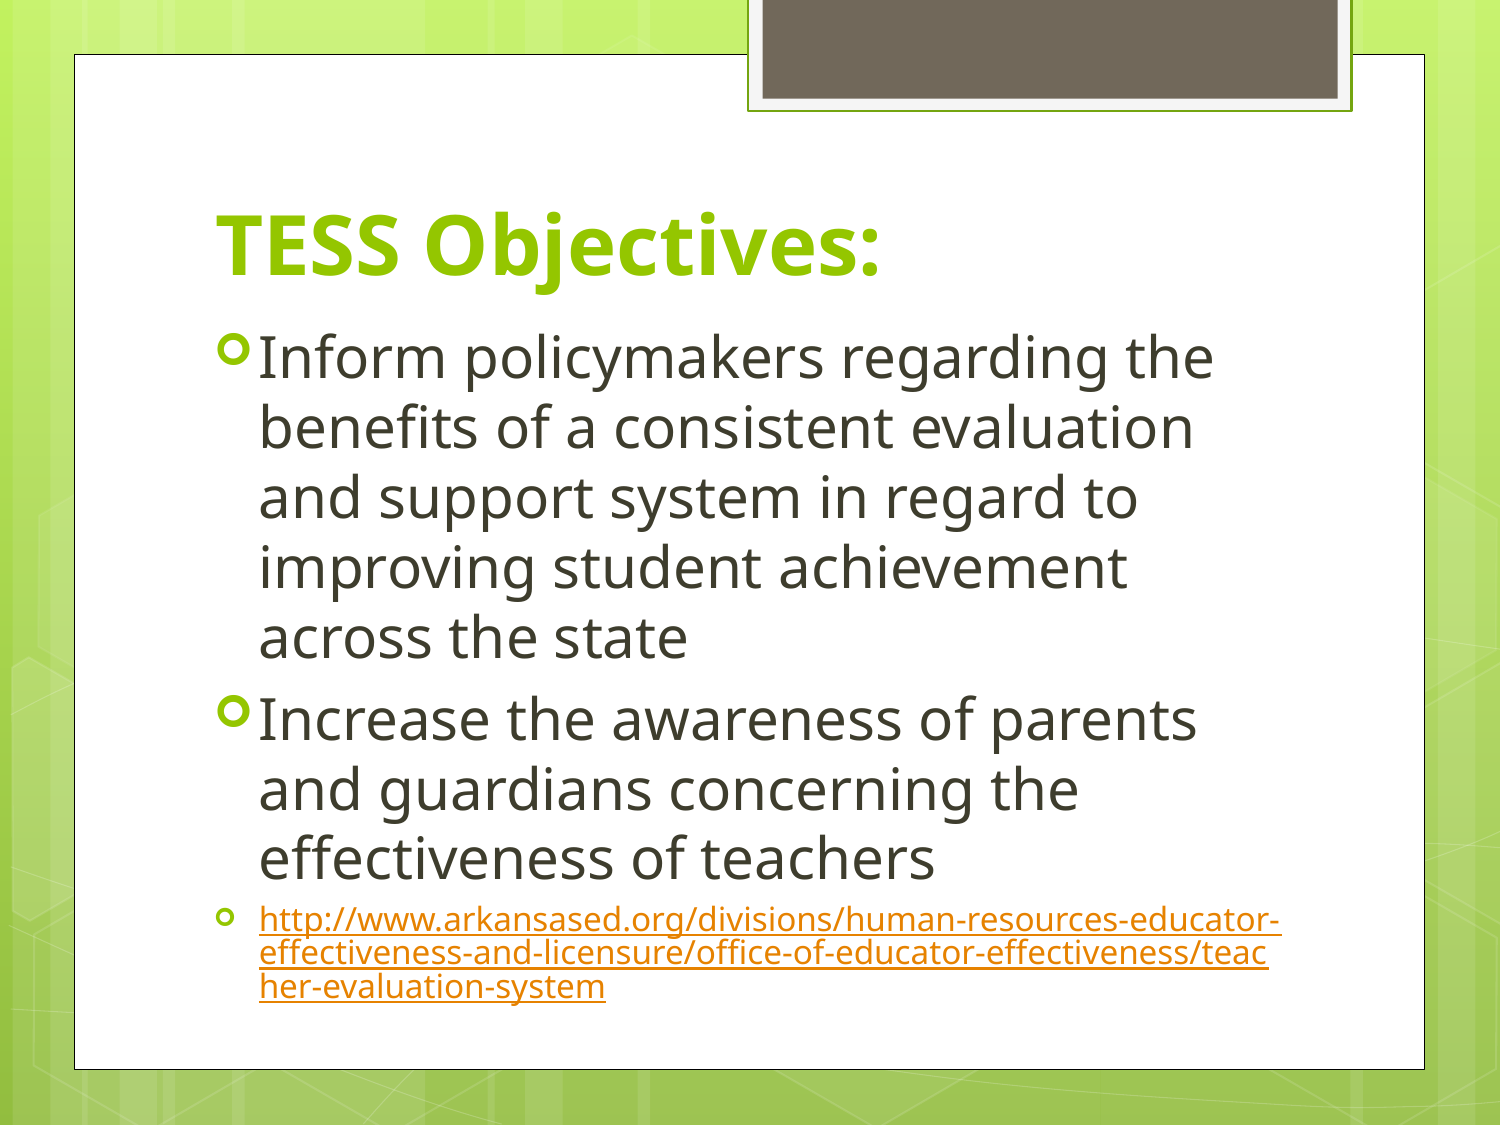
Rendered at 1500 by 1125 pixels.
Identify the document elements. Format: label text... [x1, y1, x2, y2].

title TESS Objectives: [200, 112, 1353, 300]
list Inform policymakers regarding the benefits of a consistent evaluation and support system in regard to improving student achievement across the state Increase the awareness of parents and guardians concerning the effectiveness of teachers http://www.arkansased.org/divisions/human-resources-educator-effectiveness-and-licensure/office-of-educator-effectiveness/teacher-evaluation-system [187, 312, 1300, 1038]
